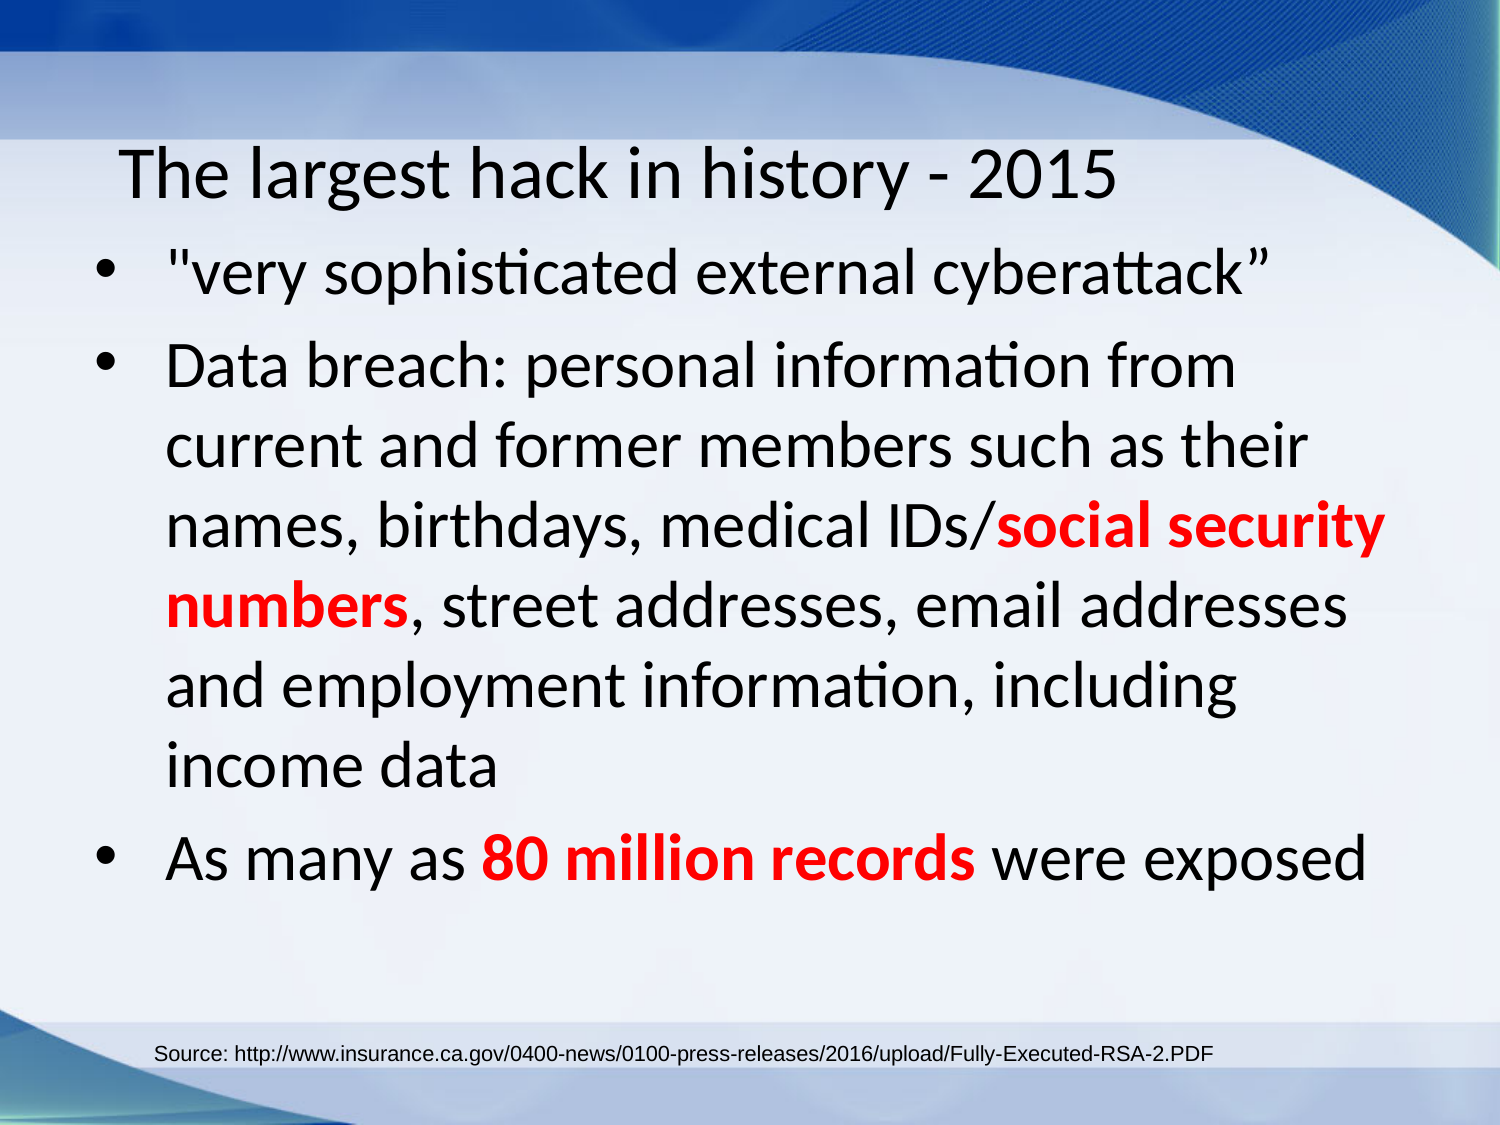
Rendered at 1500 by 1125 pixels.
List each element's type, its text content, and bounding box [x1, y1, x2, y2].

list "very sophisticated external cyberattack” Data breach: personal information from current and former members such as their names, birthdays, medical IDs/social security numbers, street addresses, email addresses and employment information, including income data As many as 80 million records were exposed [75, 220, 1425, 1013]
text_box Source: http://www.insurance.ca.gov/0400-news/0100-press-releases/2016/upload/Fully-Executed-RSA-2.PDF [139, 1031, 1397, 1073]
title The largest hack in history - 2015 [103, 59, 1397, 220]
picture [0, 0, 1500, 1125]
